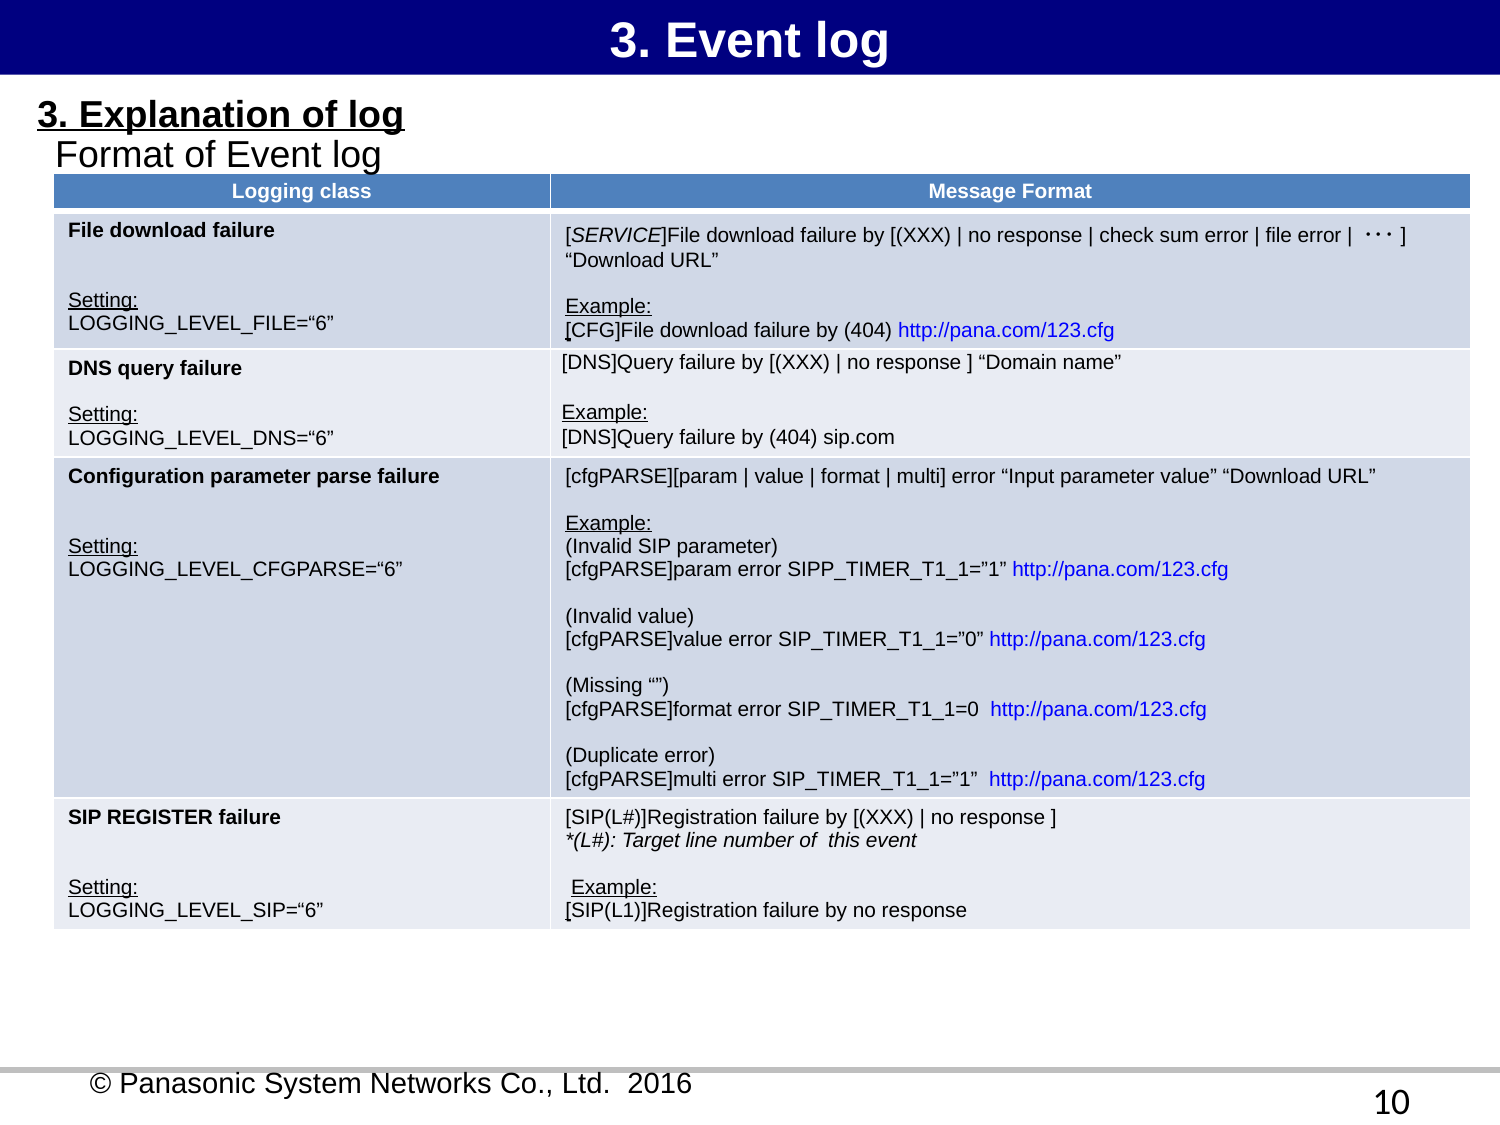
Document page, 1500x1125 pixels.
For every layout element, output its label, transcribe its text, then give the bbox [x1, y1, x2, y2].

text_box Format of Event log [40, 143, 398, 183]
table_cell Configuration parameter parse failure Setting: LOGGING_LEVEL_CFGPARSE=“6” [54, 458, 550, 797]
table_cell DNS query failure Setting: LOGGING_LEVEL_DNS=“6” [54, 350, 550, 456]
slide_number 10 [1074, 1069, 1425, 1125]
text_box 3. Event log [0, 0, 1500, 75]
text_box 3. Explanation of log [22, 82, 1373, 143]
table_cell [SERVICE]File download failure by [(XXX) | no response | check sum error | file error | ･･･] “Download URL” Example: [CFG]File download failure by (404) http://pana.com/123.cfg [551, 214, 1470, 348]
table_header Message Format [551, 174, 1470, 208]
table_cell [cfgPARSE][param | value | format | multi] error “Input parameter value” “Download URL” Example: (Invalid SIP parameter) [cfgPARSE]param error SIPP_TIMER_T1_1=”1” http://pana.com/123.cfg (Invalid value) [cfgPARSE]value error SIP_TIMER_T1_1=”0” http://pana.com/123.cfg (Missing “”) [cfgPARSE]format error SIP_TIMER_T1_1=0 http://pana.com/123.cfg (Duplicate error) [cfgPARSE]multi error SIP_TIMER_T1_1=”1” http://pana.com/123.cfg [551, 458, 1470, 797]
table_cell [DNS]Query failure by [(XXX) | no response ] “Domain name” Example: [DNS]Query failure by (404) sip.com [551, 350, 1470, 456]
table_header Logging class [54, 174, 550, 208]
table_cell [SIP(L#)]Registration failure by [(XXX) | no response ] *(L#): Target line number of this event Example: [SIP(L1)]Registration failure by no response [551, 799, 1470, 929]
table_cell File download failure Setting: LOGGING_LEVEL_FILE=“6” [54, 214, 550, 348]
table_cell SIP REGISTER failure Setting: LOGGING_LEVEL_SIP=“6” [54, 799, 550, 929]
